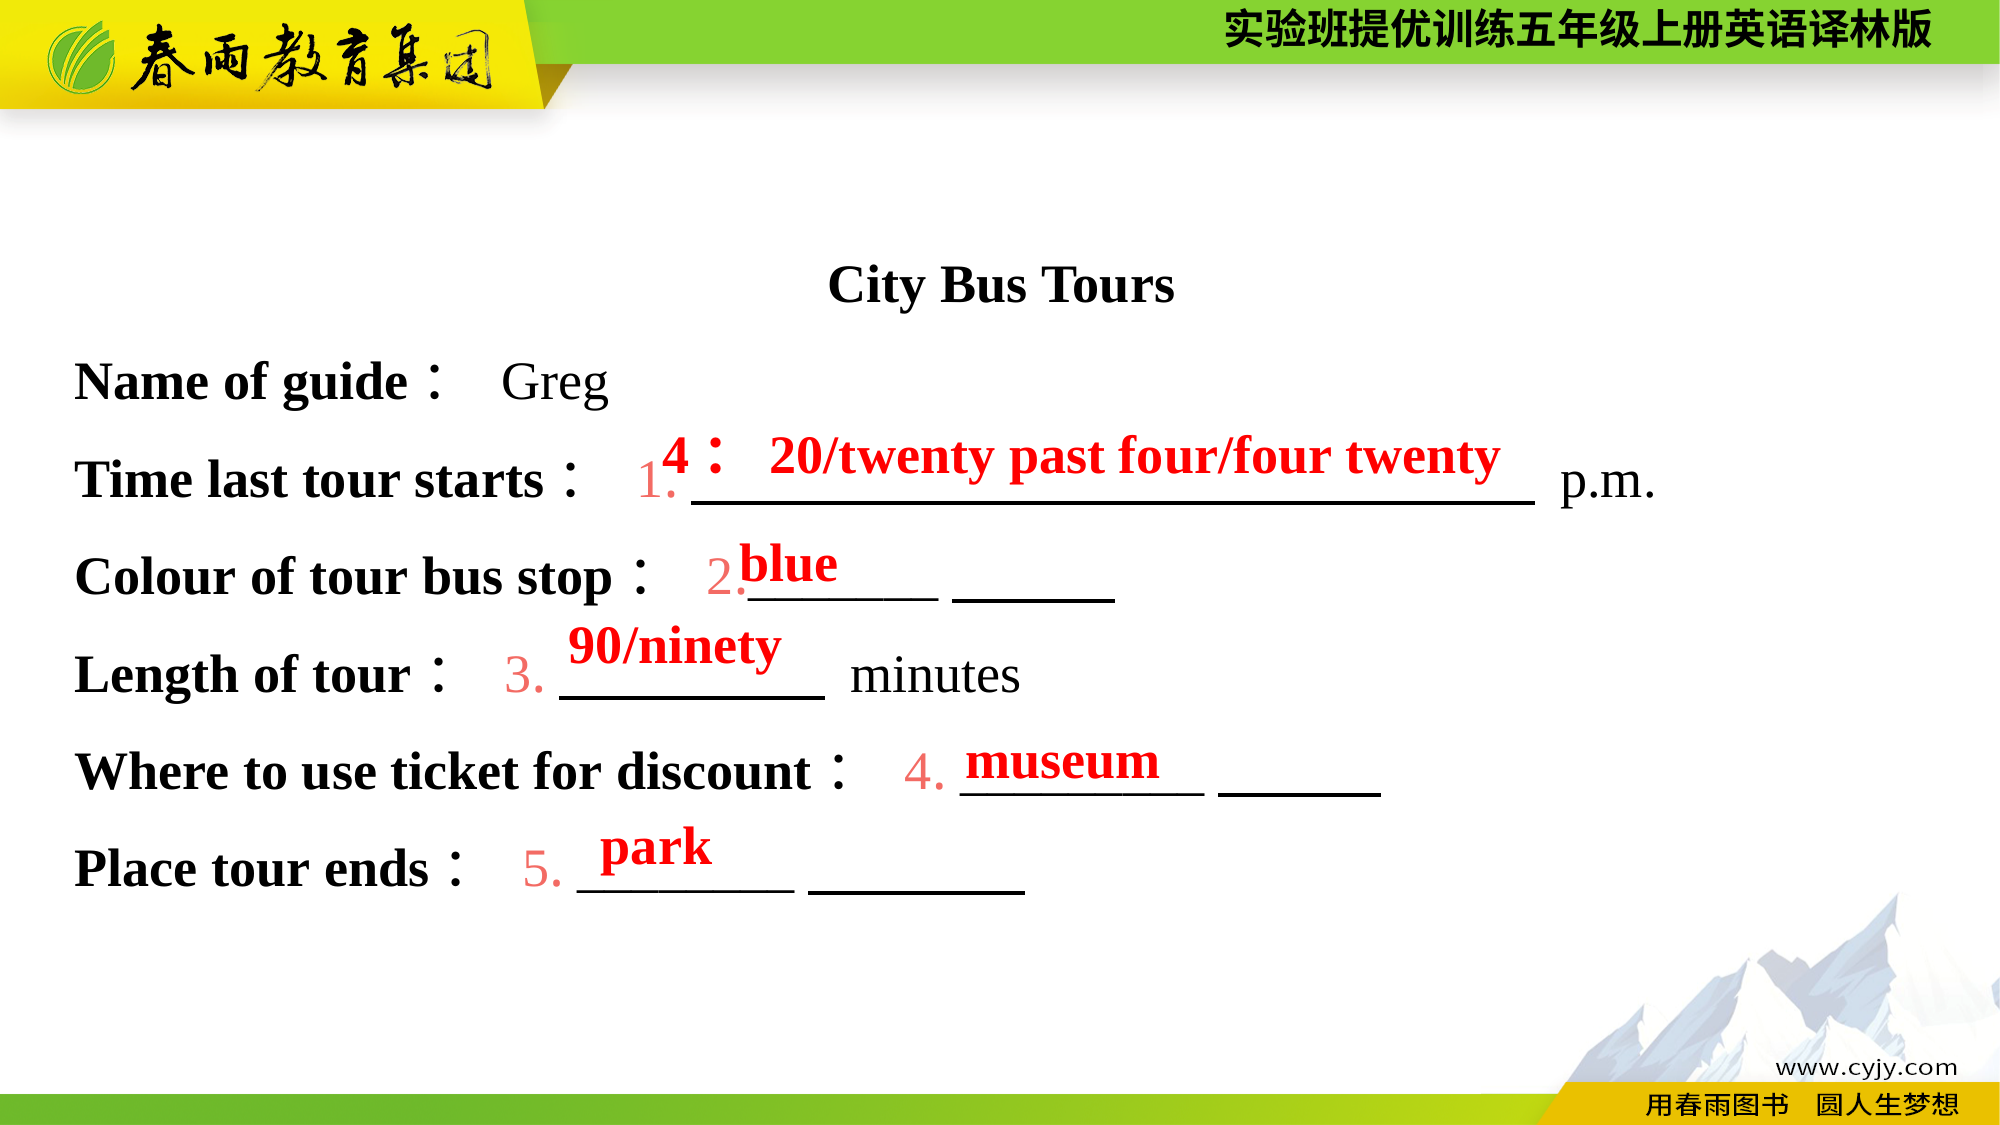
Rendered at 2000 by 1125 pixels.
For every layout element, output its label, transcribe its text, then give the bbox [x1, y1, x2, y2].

text_box 90/ninety [540, 602, 798, 682]
list City Bus Tours Name of guide： Greg Time last tour starts： 1. p.m. Colour of tour bus stop： 2._______ Length of tour： 3. minutes Where to use ticket for discount： 4. _________ Place tour ends： 5. ________ [59, 208, 1944, 913]
text_box 4：20/twenty past four/four twenty [647, 412, 1518, 492]
text_box blue [724, 519, 854, 600]
picture [0, 0, 2000, 1125]
text_box museum [950, 716, 1176, 797]
text_box park [585, 803, 728, 884]
